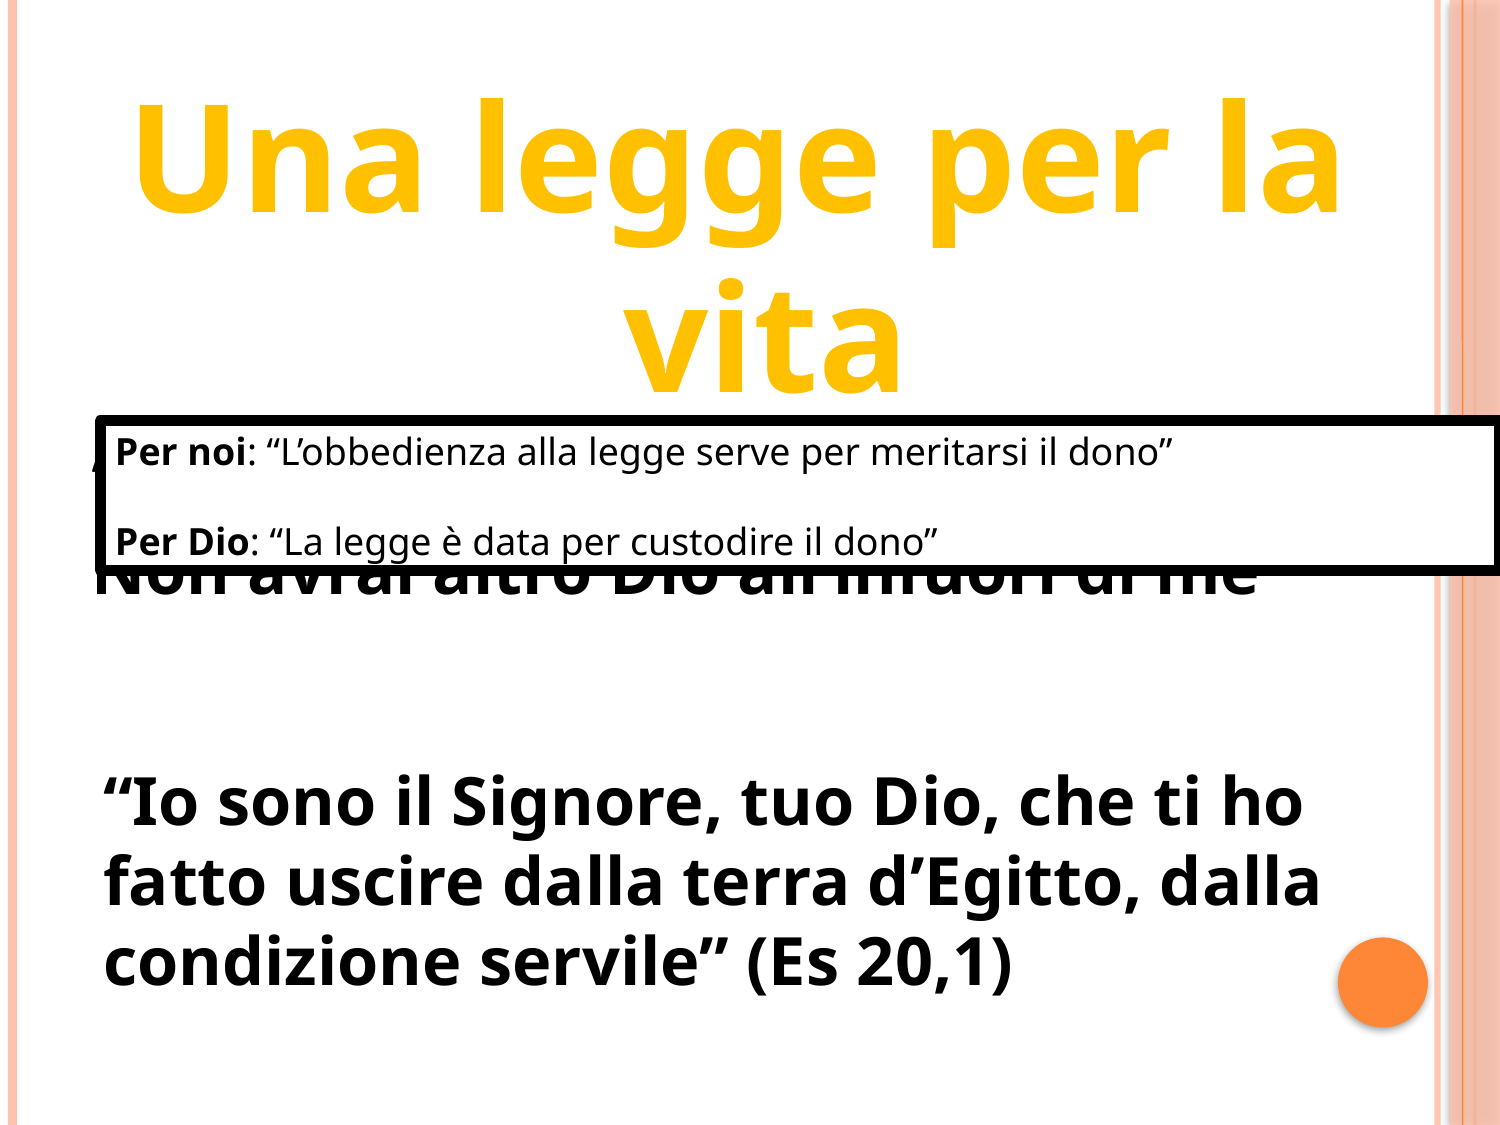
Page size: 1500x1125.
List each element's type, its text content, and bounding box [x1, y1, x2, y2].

text_box “Io sono il Signore, tuo Dio, che ti ho fatto uscire dalla terra d’Egitto, dalla condizione servile” (Es 20,1) [88, 751, 1353, 1007]
text_box Una legge per la vita La logica del dono [41, 54, 1436, 1067]
text_box “Io sono il Signore tuo Dio…. . Non avrai altro Dio all’infuori di me” [76, 420, 1388, 616]
text_box Per noi: “L’obbedienza alla legge serve per meritarsi il dono” Per Dio: “La legge è data per custodire il dono” [98, 419, 1500, 573]
